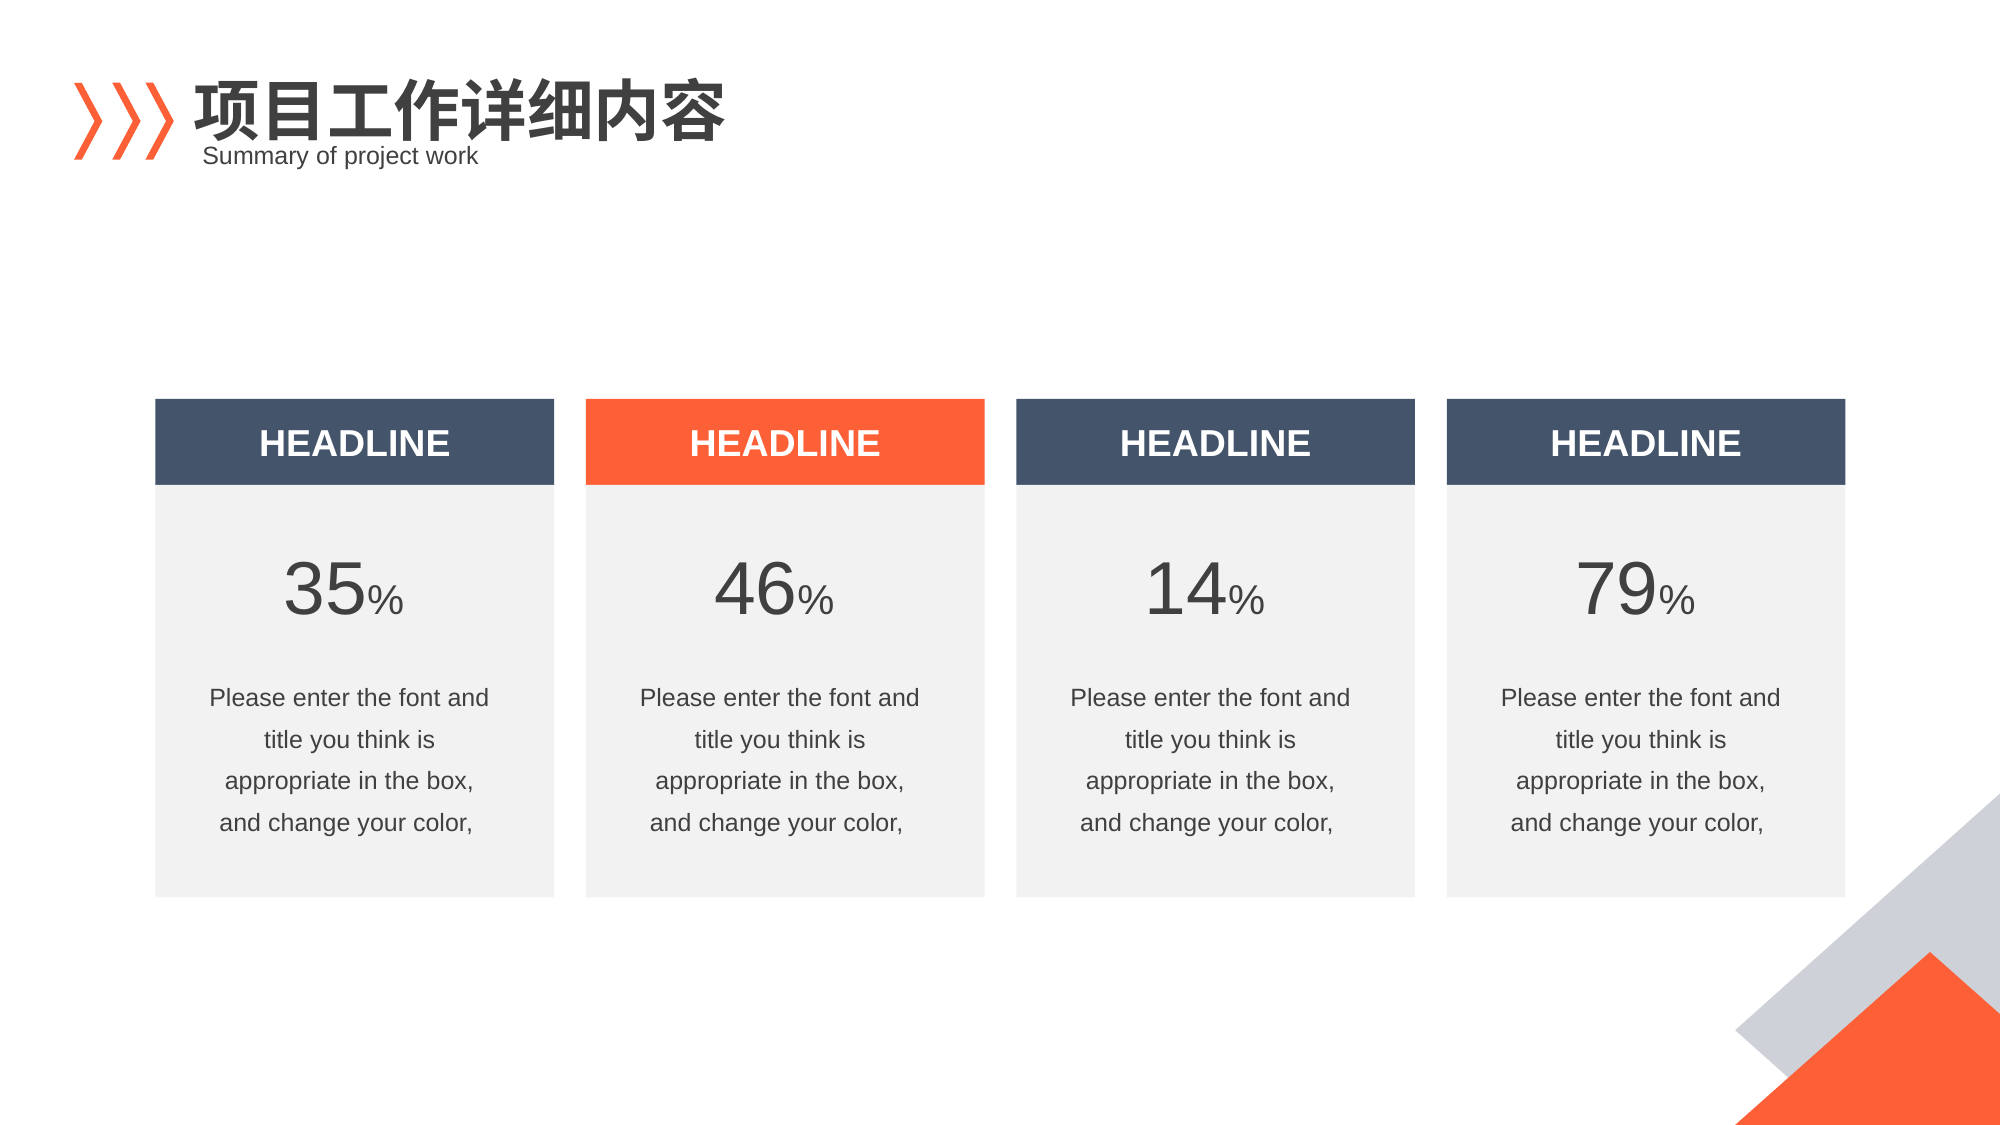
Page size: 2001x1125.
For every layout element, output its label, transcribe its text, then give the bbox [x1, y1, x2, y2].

text_box [1733, 792, 2000, 1077]
text_box Please enter the font and title you think is appropriate in the box, and change your color, [1478, 662, 1804, 845]
text_box 79% [1560, 532, 1741, 637]
text_box HEADLINE [627, 411, 943, 472]
text_box HEADLINE [1058, 411, 1374, 472]
text_box 46% [699, 532, 880, 637]
text_box HEADLINE [197, 411, 513, 472]
text_box [585, 398, 986, 484]
text_box Please enter the font and title you think is appropriate in the box, and change your color, [1048, 662, 1374, 845]
text_box [1015, 398, 1416, 484]
text_box [154, 484, 555, 898]
text_box Please enter the font and title you think is appropriate in the box, and change your color, [187, 662, 513, 845]
text_box HEADLINE [1488, 411, 1804, 472]
text_box [1733, 950, 2000, 1125]
text_box Please enter the font and title you think is appropriate in the box, and change your color, [617, 662, 943, 845]
text_box [1015, 484, 1416, 898]
text_box [585, 484, 986, 898]
text_box 35% [268, 532, 450, 637]
text_box [1446, 398, 1846, 484]
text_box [178, 61, 771, 178]
text_box [1446, 484, 1846, 898]
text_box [73, 82, 174, 160]
text_box 14% [1129, 532, 1311, 637]
text_box [154, 398, 555, 484]
